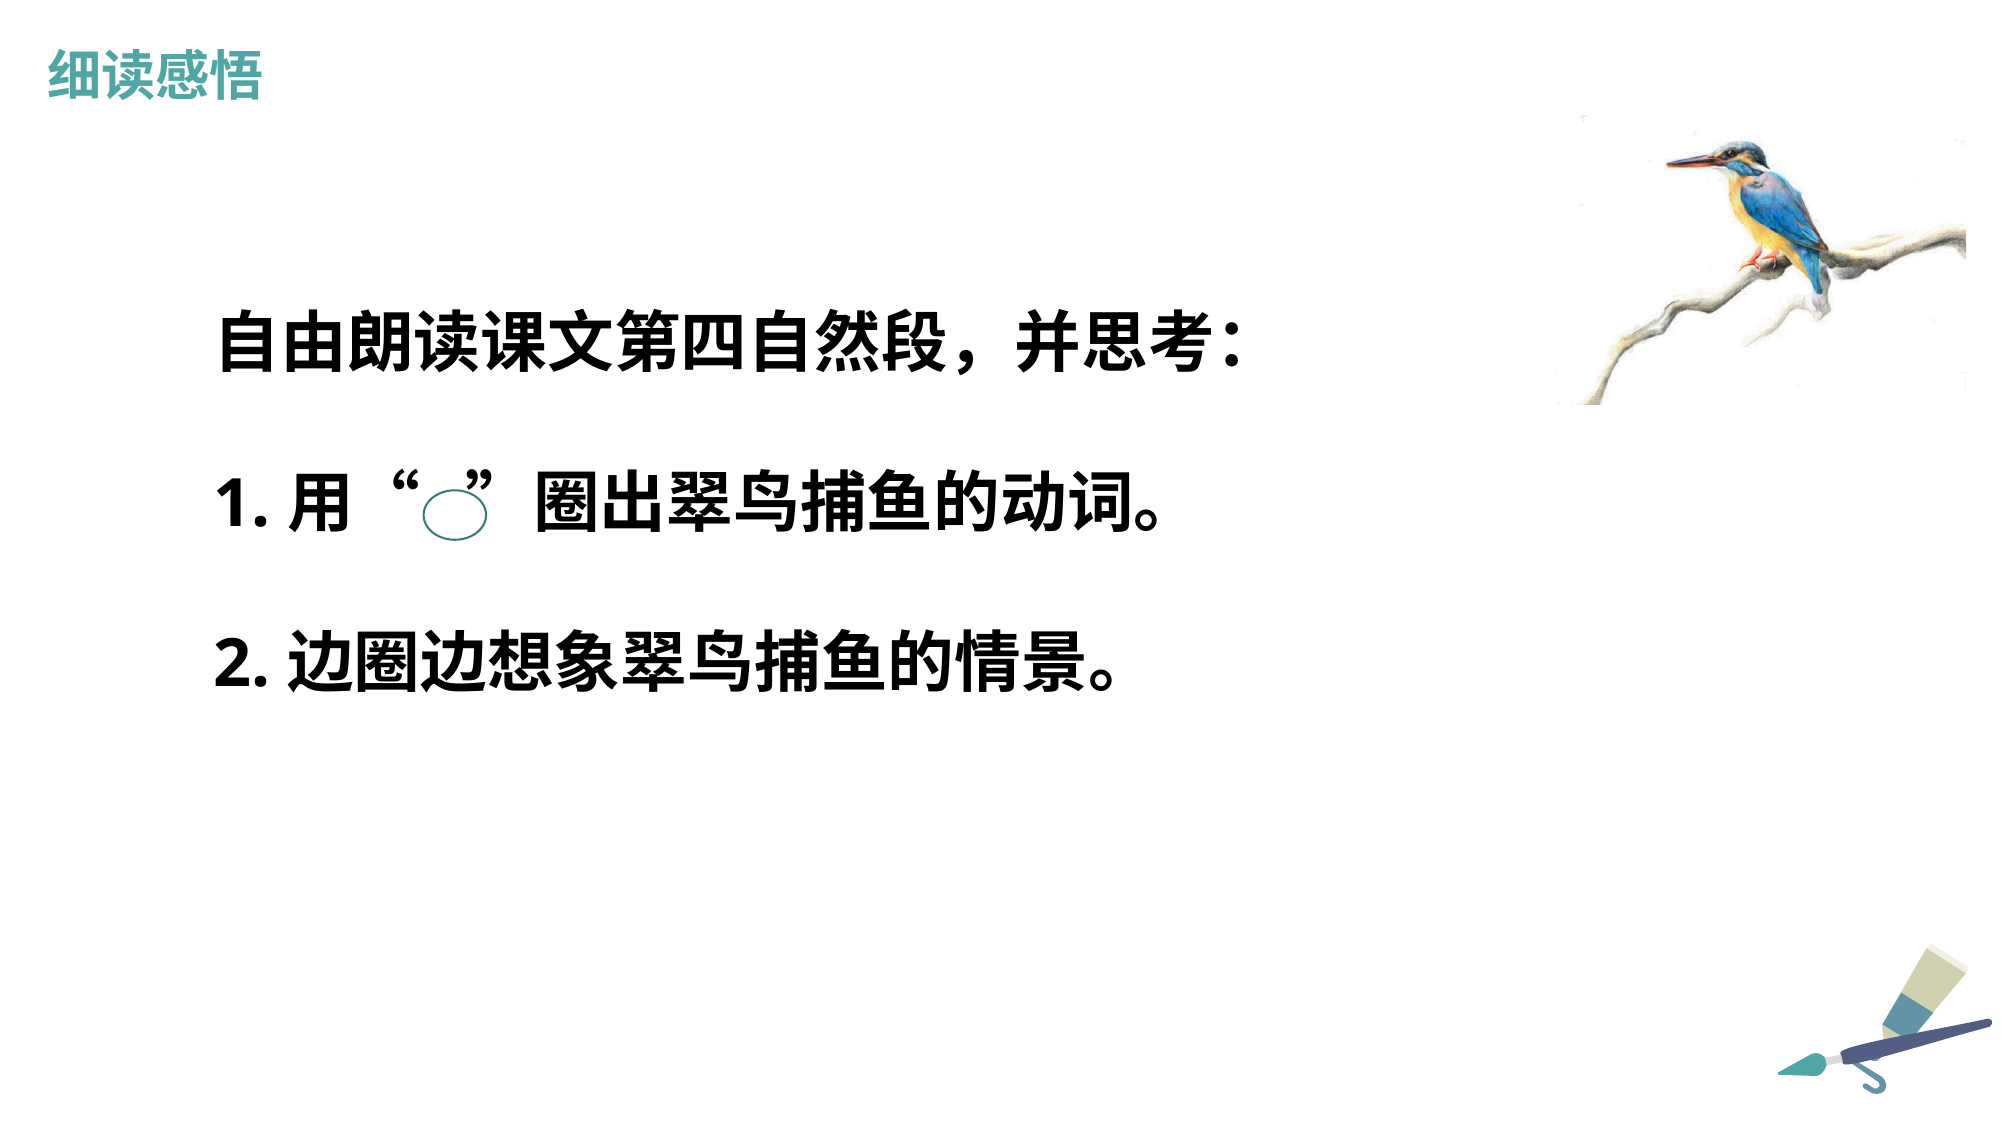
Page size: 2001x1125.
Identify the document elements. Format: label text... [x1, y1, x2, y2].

text_box 细读感悟 [32, 33, 347, 114]
text_box 自由朗读课文第四自然段，并思考： 1.用“ ”圈出翠鸟捕鱼的动词。 2.边圈边想象翠鸟捕鱼的情景。 [199, 292, 1863, 788]
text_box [1811, 945, 1974, 1125]
text_box [422, 489, 488, 541]
picture [1556, 115, 1970, 405]
